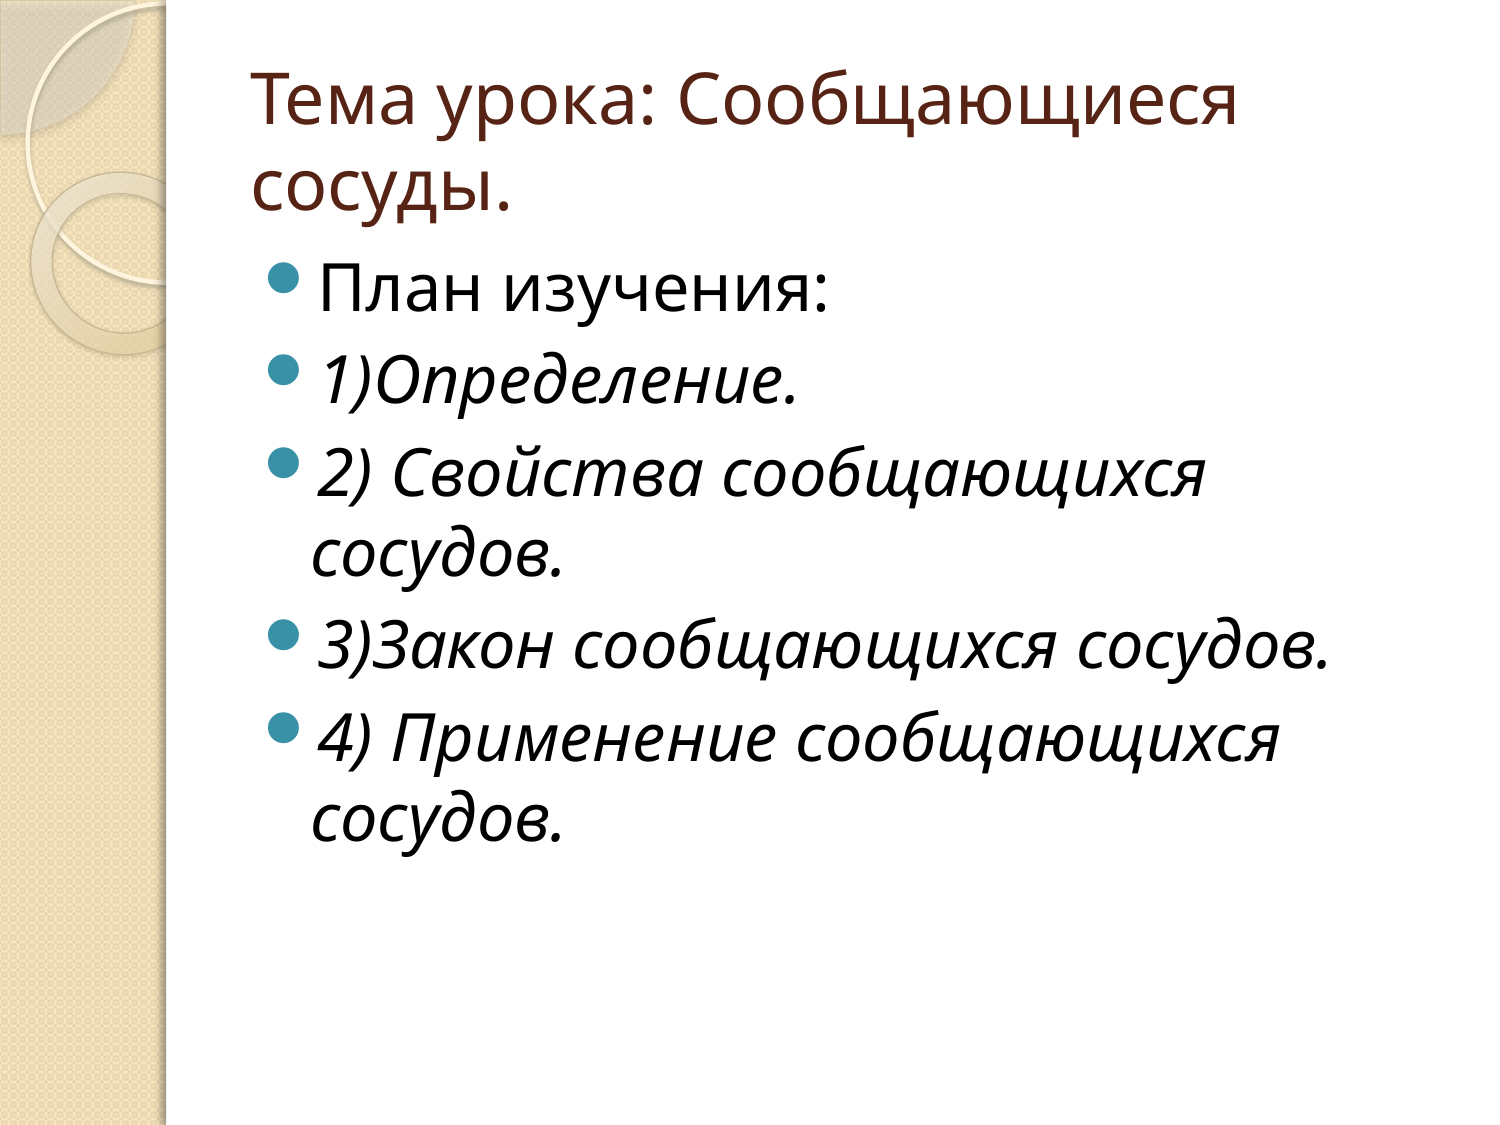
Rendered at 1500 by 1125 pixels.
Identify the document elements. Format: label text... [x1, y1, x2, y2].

title Тема урока: Сообщающиеся сосуды. [235, 45, 1466, 233]
list План изучения: 1)Определение. 2) Свойства сообщающихся сосудов. 3)Закон сообщающихся сосудов. 4) Применение сообщающихся сосудов. [235, 237, 1466, 1025]
